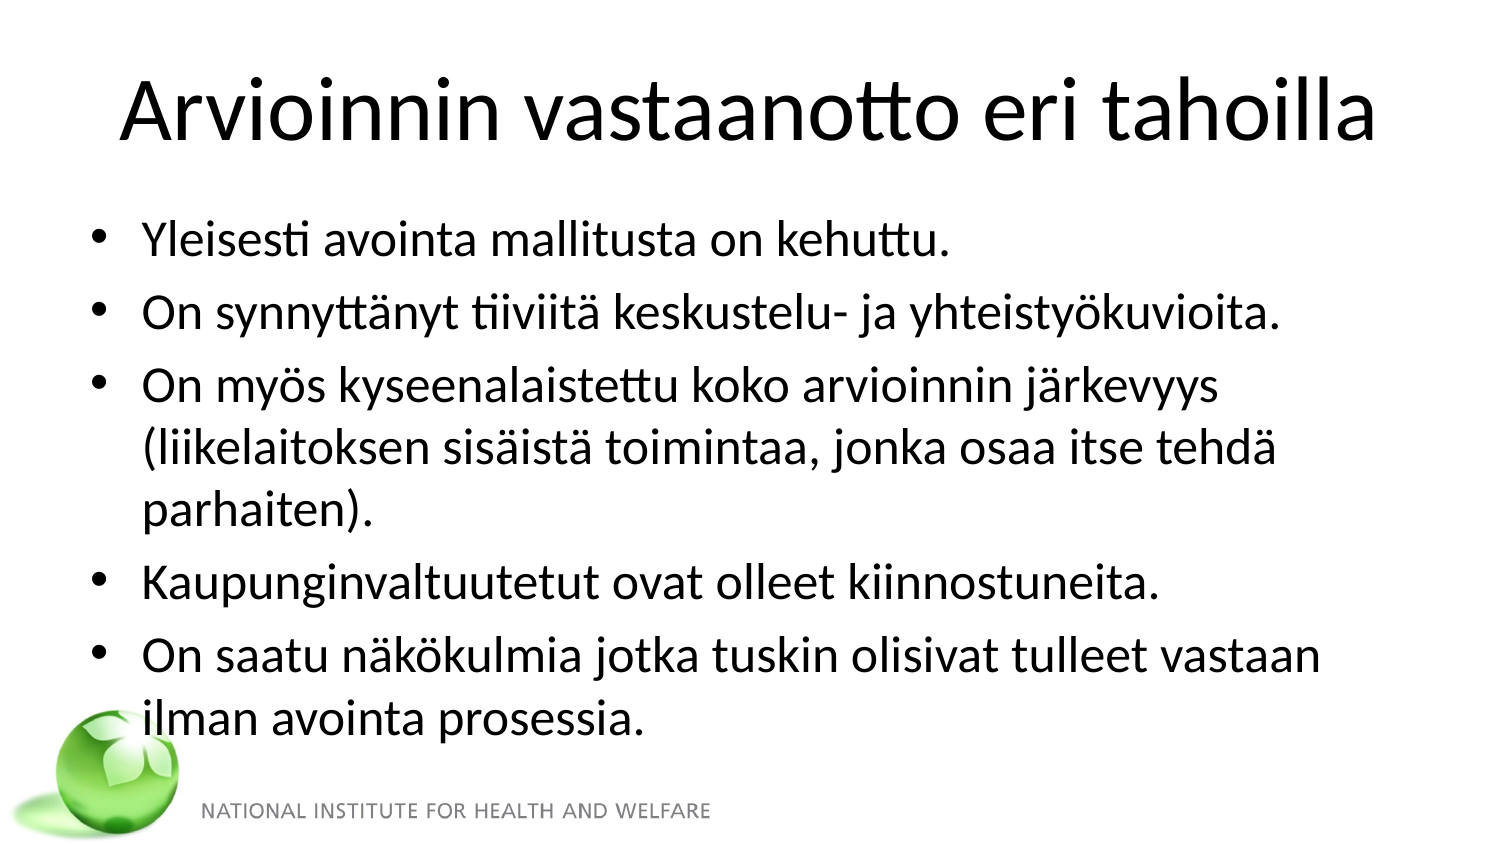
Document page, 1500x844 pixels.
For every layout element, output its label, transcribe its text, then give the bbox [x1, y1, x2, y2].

picture [0, 697, 195, 844]
picture [196, 797, 715, 827]
title Arvioinnin vastaanotto eri tahoilla [75, 33, 1425, 175]
list Yleisesti avointa mallitusta on kehuttu. On synnyttänyt tiiviitä keskustelu- ja yhteistyökuvioita. On myös kyseenalaistettu koko arvioinnin järkevyys (liikelaitoksen sisäistä toimintaa, jonka osaa itse tehdä parhaiten). Kaupunginvaltuutetut ovat olleet kiinnostuneita. On saatu näkökulmia jotka tuskin olisivat tulleet vastaan ilman avointa prosessia. [75, 196, 1425, 754]
